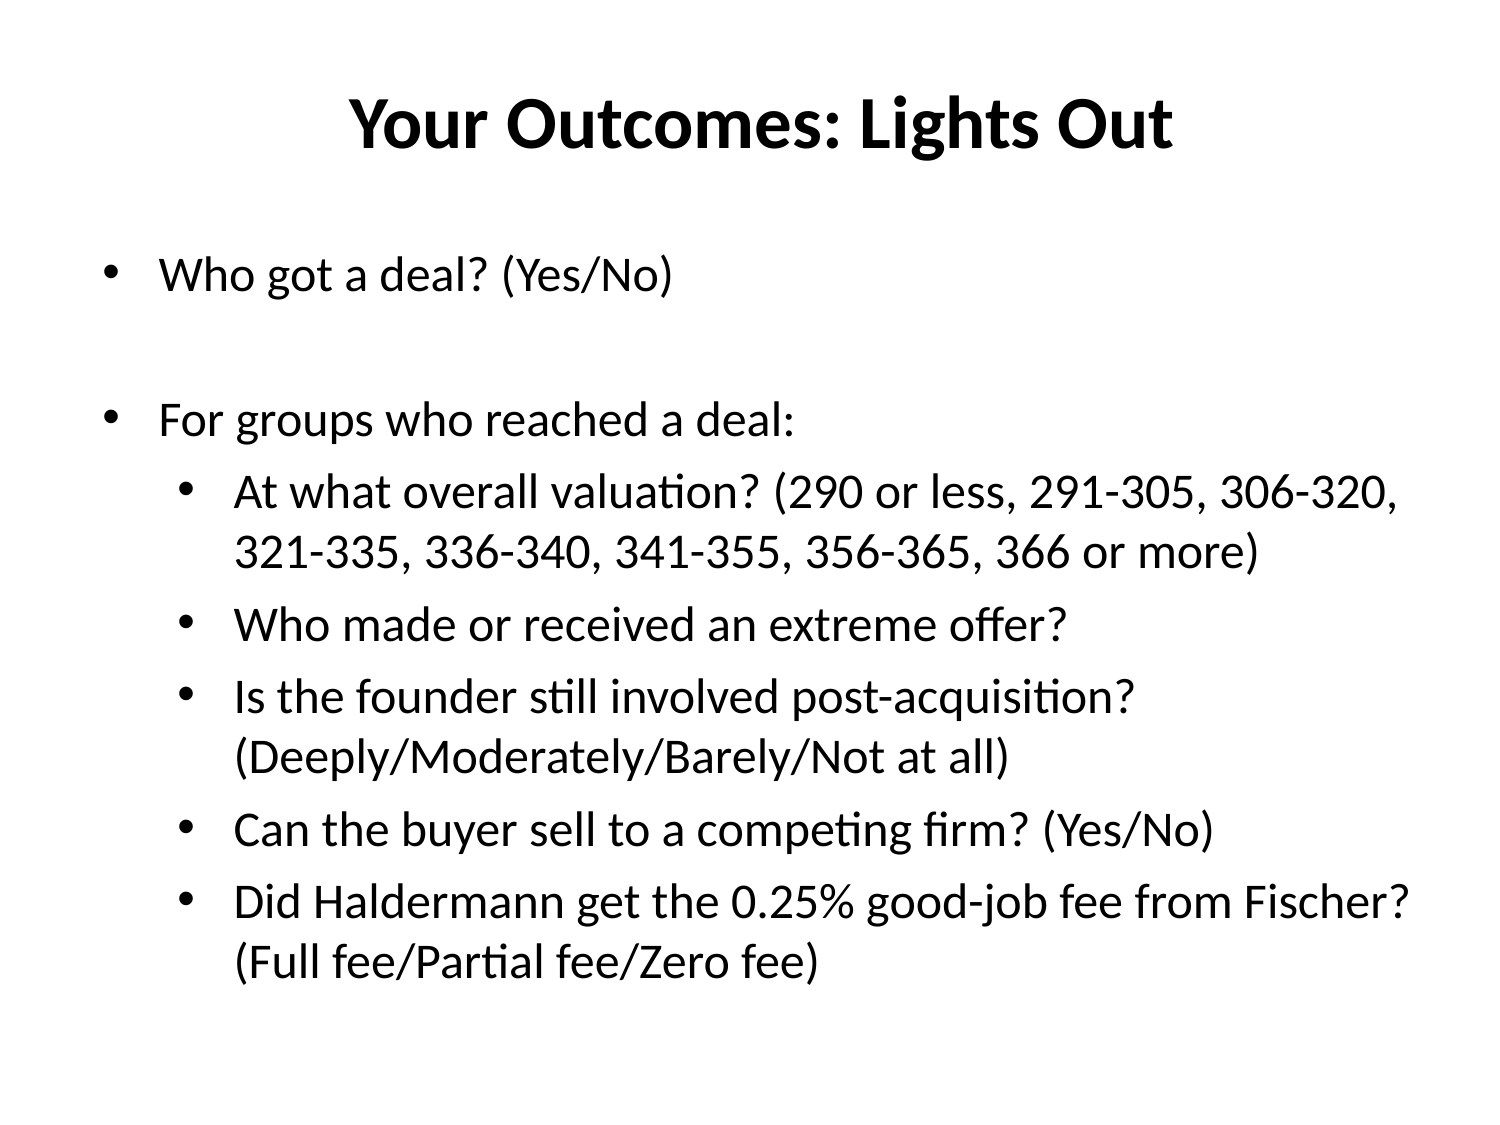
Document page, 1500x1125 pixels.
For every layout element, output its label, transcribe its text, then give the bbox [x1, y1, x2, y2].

text_box Who got a deal? (Yes/No) For groups who reached a deal: At what overall valuation? (290 or less, 291-305, 306-320, 321-335, 336-340, 341-355, 356-365, 366 or more) Who made or received an extreme offer? Is the founder still involved post-acquisition? (Deeply/Moderately/Barely/Not at all) Can the buyer sell to a competing firm? (Yes/No) Did Haldermann get the 0.25% good-job fee from Fischer? (Full fee/Partial fee/Zero fee) [87, 233, 1456, 1125]
text_box Your Outcomes: Lights Out [87, 24, 1438, 213]
